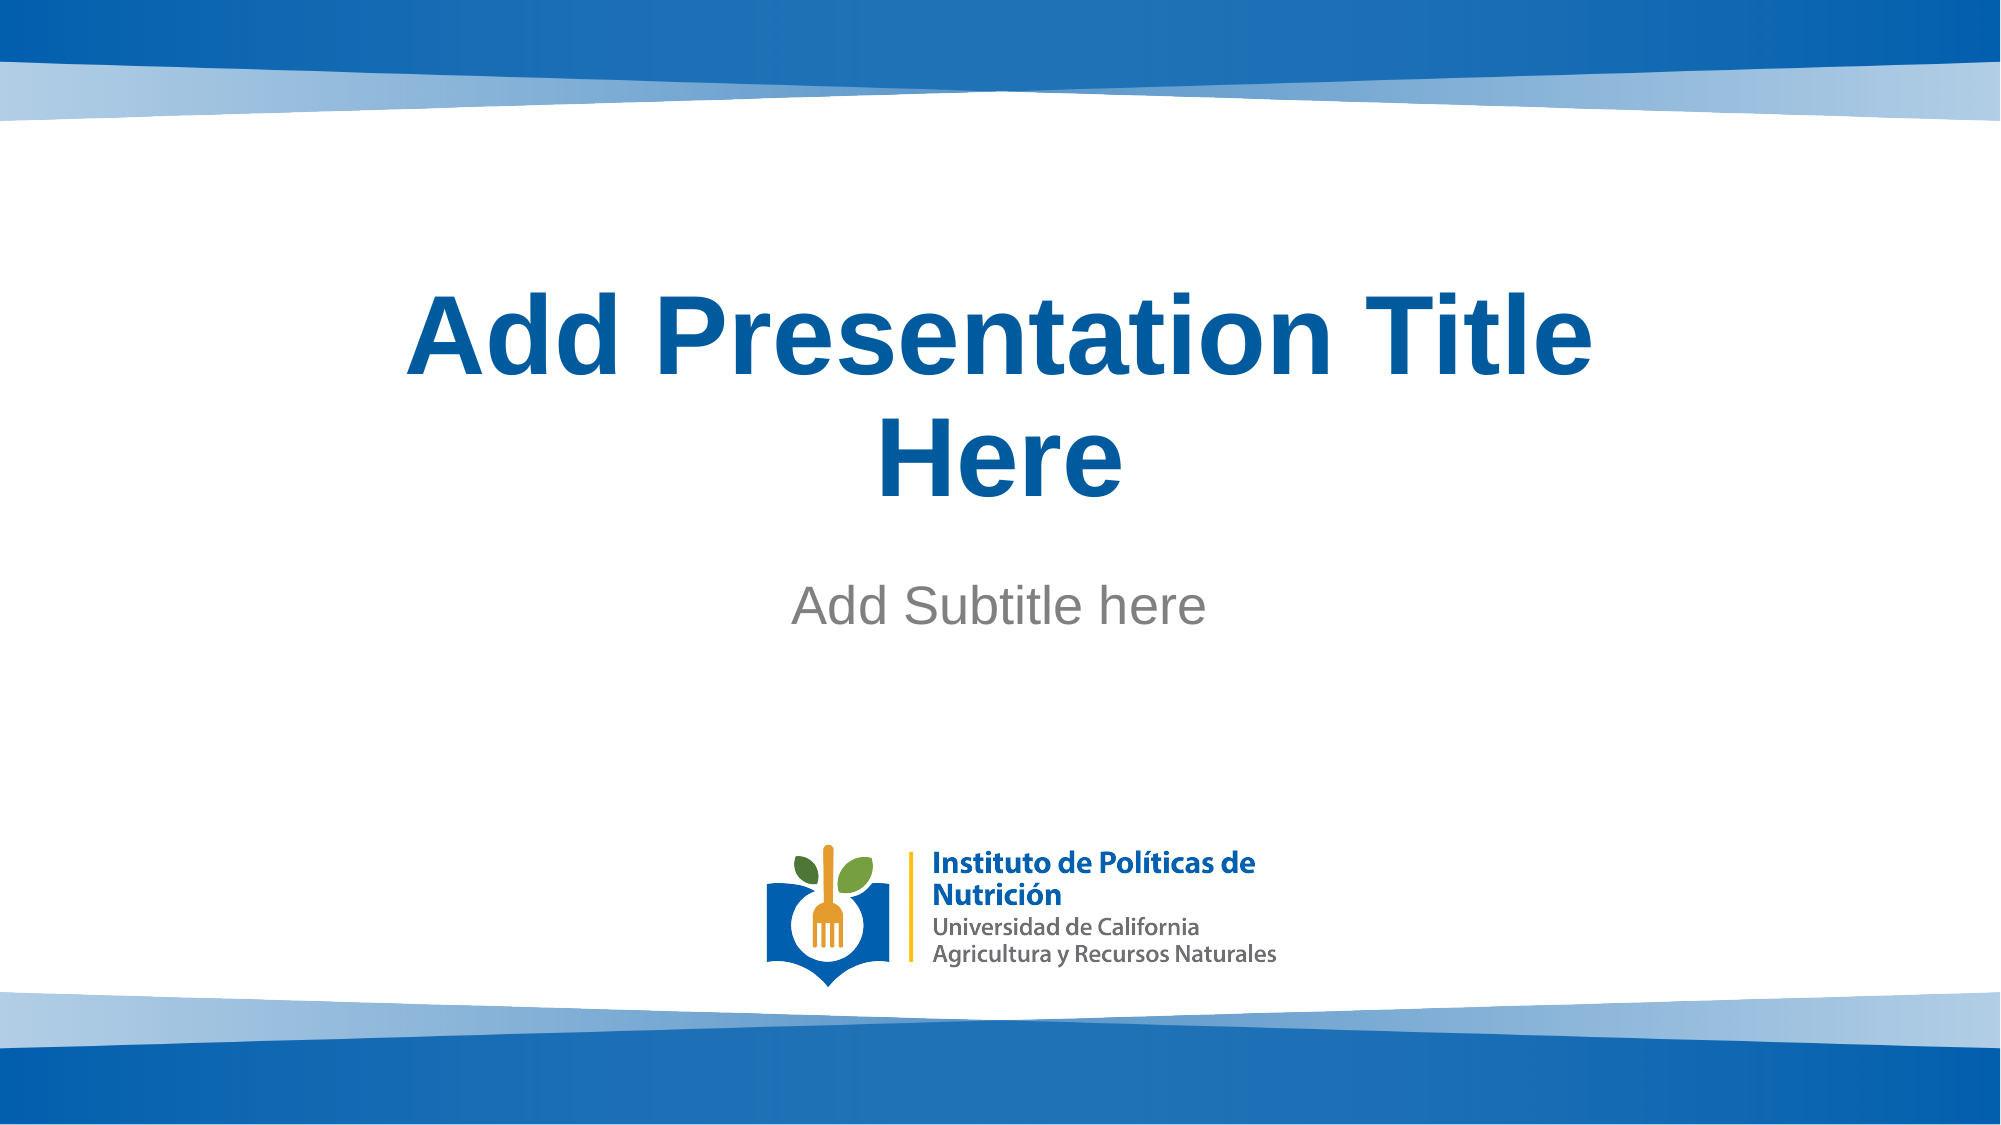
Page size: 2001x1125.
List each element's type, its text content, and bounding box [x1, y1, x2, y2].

picture [0, 843, 2001, 1125]
picture [0, 0, 2001, 143]
subtitle Add Subtitle here [249, 569, 1750, 842]
title Add Presentation Title Here [249, 136, 1750, 529]
